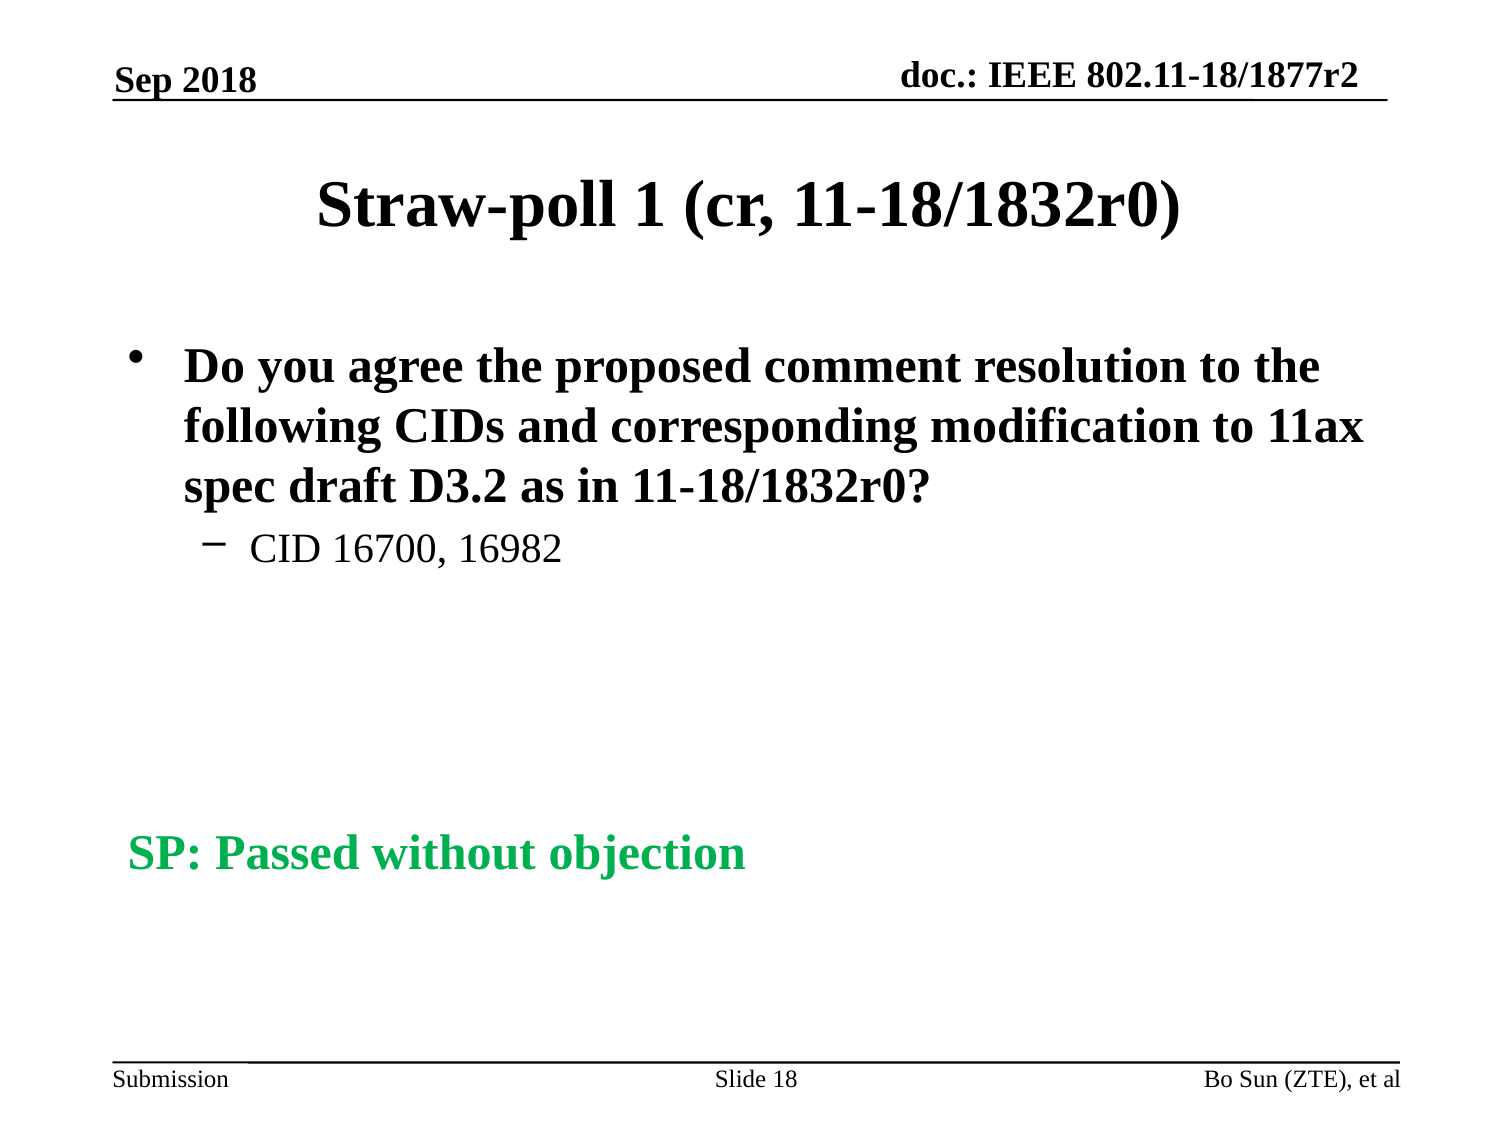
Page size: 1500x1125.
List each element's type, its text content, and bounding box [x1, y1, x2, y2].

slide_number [114, 54, 259, 101]
title Straw-poll 1 (cr, 11-18/1832r0) [112, 112, 1388, 288]
slide_number Slide 18 [712, 1061, 800, 1093]
footer Bo Sun (ZTE), et al [1200, 1061, 1402, 1093]
list Do you agree the proposed comment resolution to the following CIDs and corresponding modification to 11ax spec draft D3.2 as in 11-18/1832r0? CID 16700, 16982 SP: Passed without objection [112, 324, 1388, 1000]
